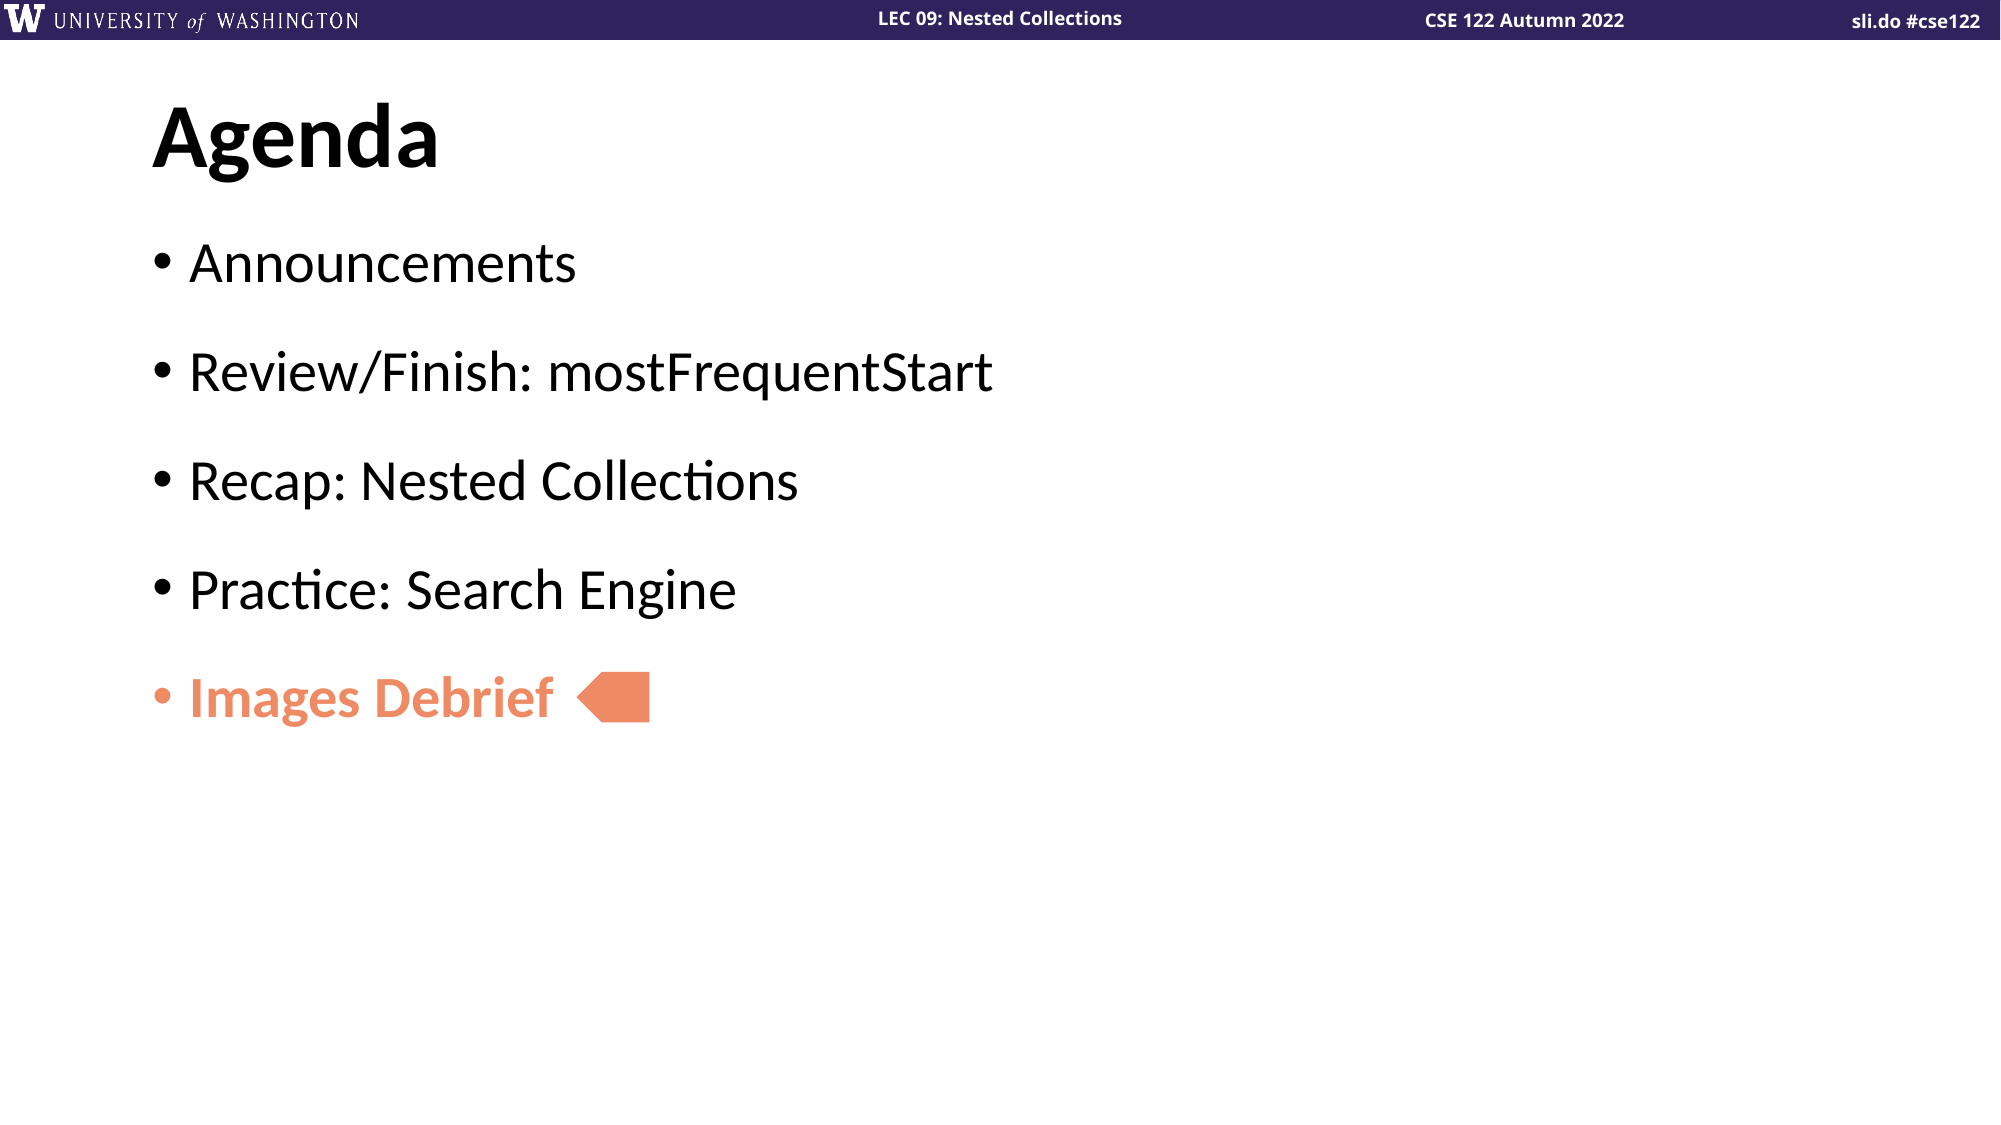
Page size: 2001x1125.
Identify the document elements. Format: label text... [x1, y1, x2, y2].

title Agenda [137, 74, 1863, 200]
list Announcements Review/Finish: mostFrequentStart Recap: Nested Collections Practice: Search Engine Images Debrief [137, 224, 1863, 1014]
text_box [574, 670, 651, 724]
picture [4, 4, 358, 33]
